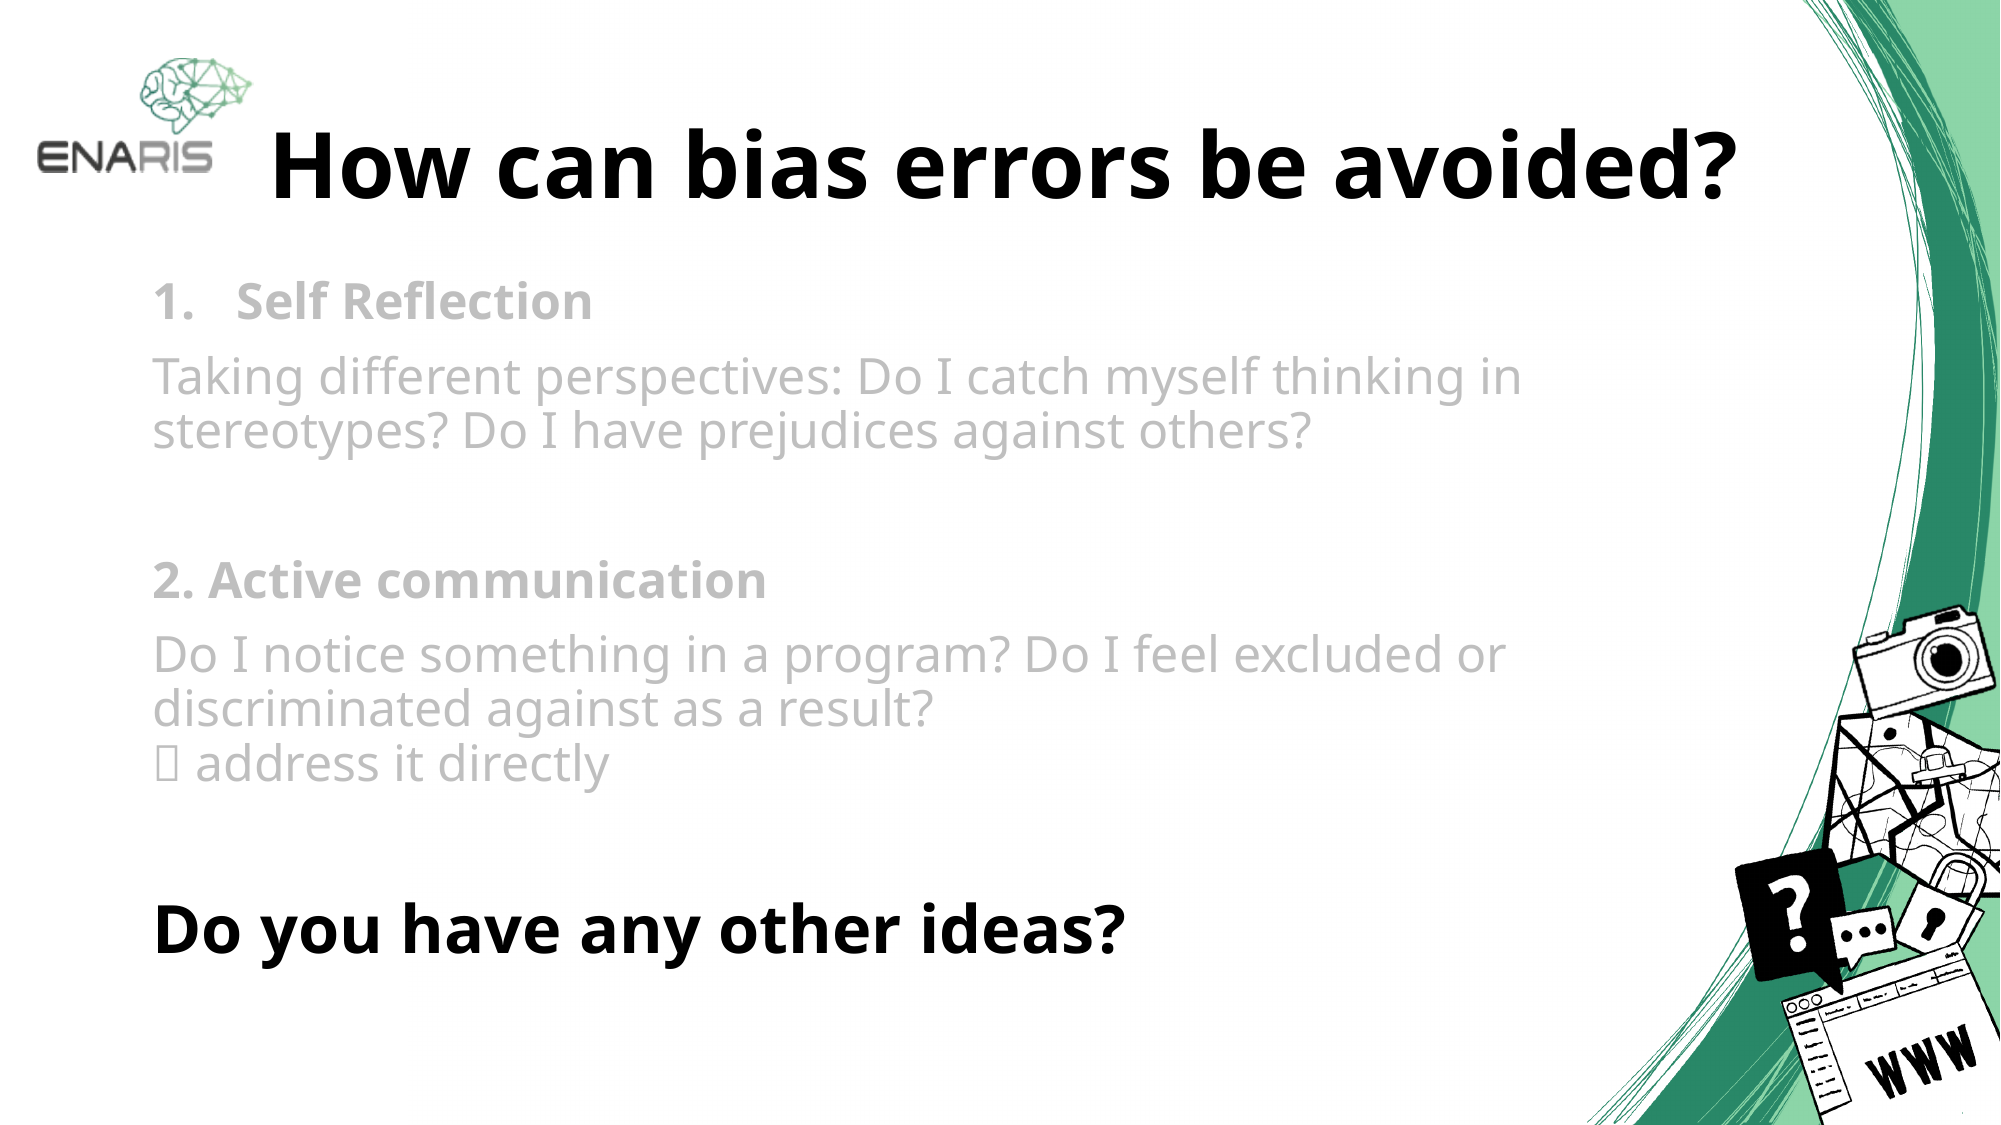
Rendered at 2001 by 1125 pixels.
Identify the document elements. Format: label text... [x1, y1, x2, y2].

list Self Reflection Taking different perspectives: Do I catch myself thinking in stereotypes? Do I have prejudices against others? 2. Active communication Do I notice something in a program? Do I feel excluded or discriminated against as a result?  address it directly Do you have any other ideas? [137, 269, 1728, 1125]
title How can bias errors be avoided? [253, 59, 1863, 278]
picture [37, 58, 254, 173]
picture [408, 0, 2000, 1125]
